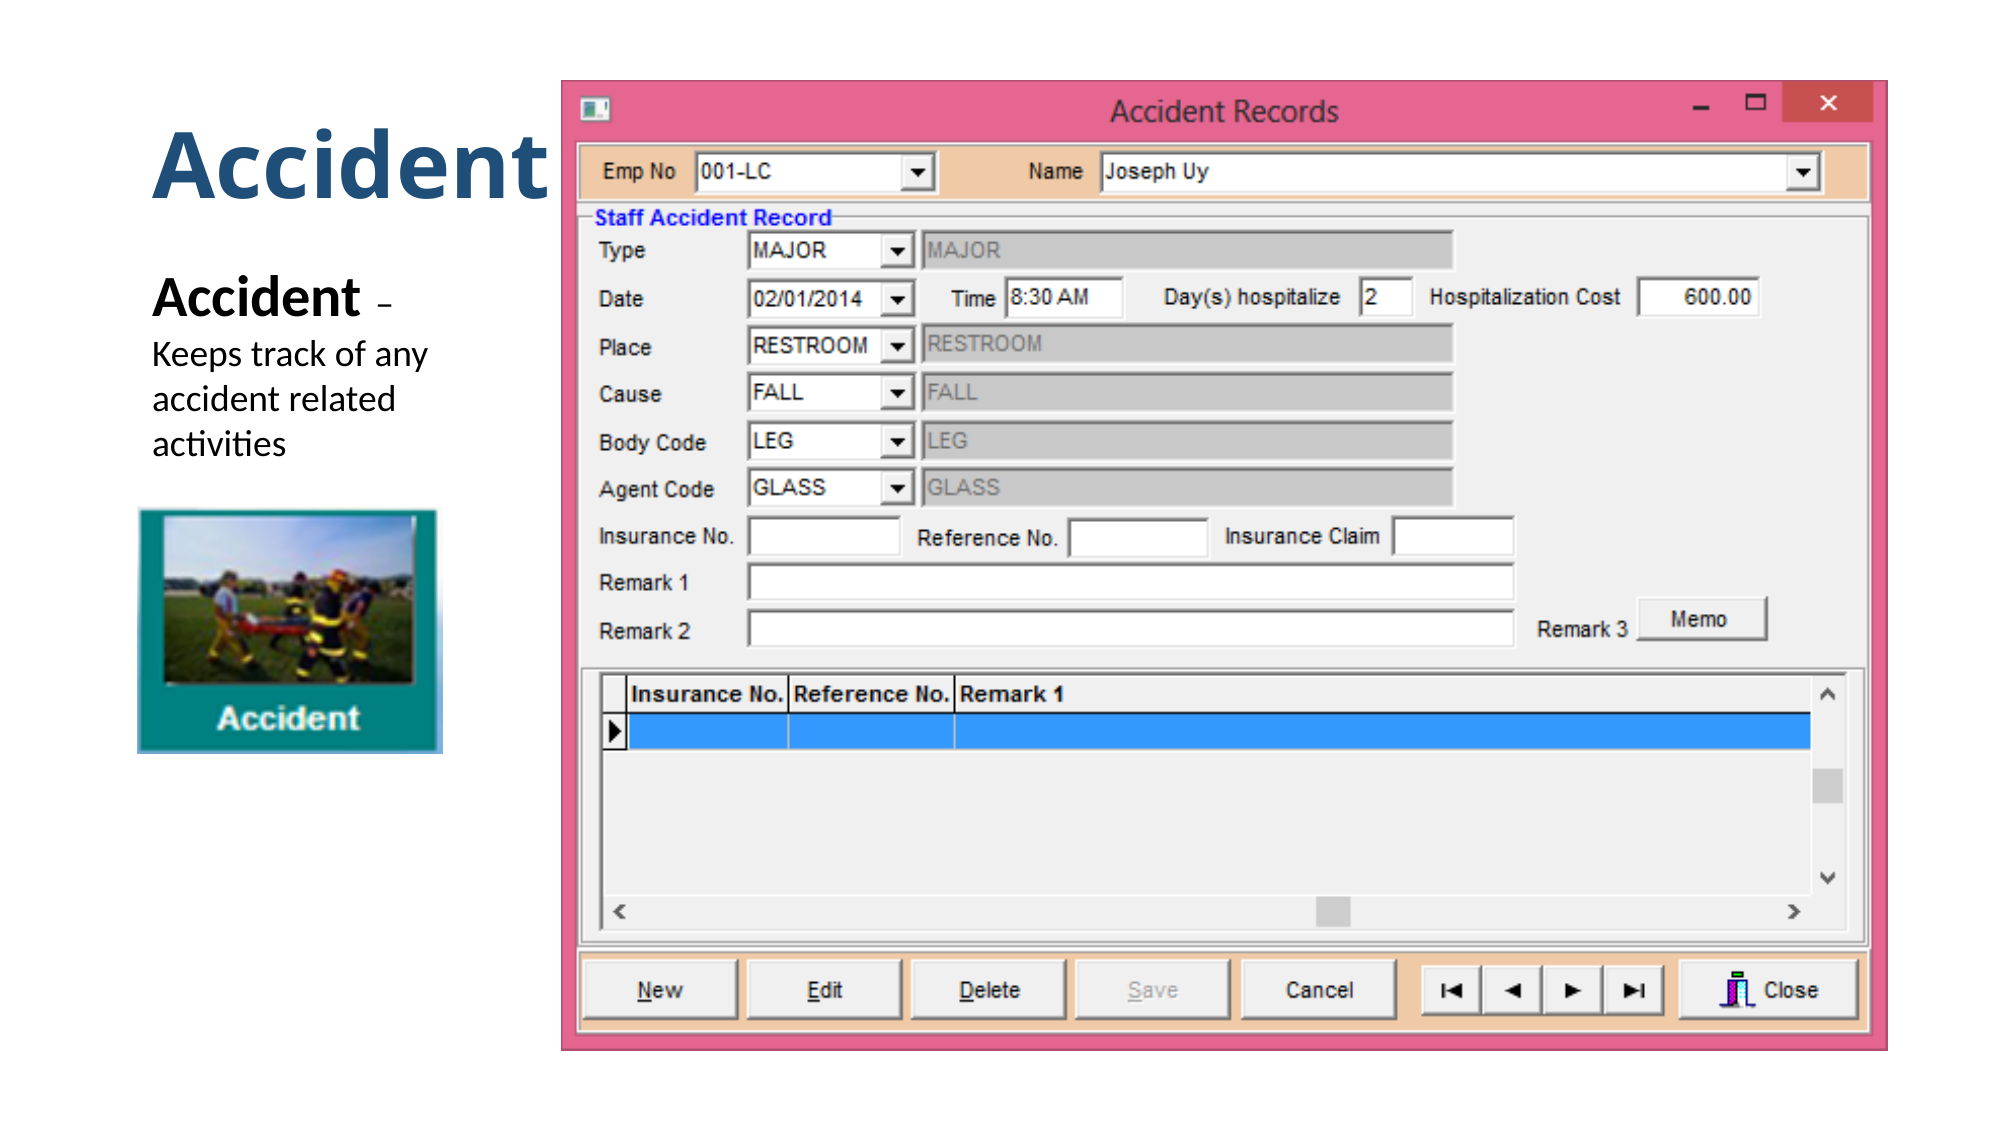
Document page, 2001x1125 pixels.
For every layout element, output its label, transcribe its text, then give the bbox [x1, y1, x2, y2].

picture [137, 506, 443, 754]
picture [561, 80, 1888, 1051]
text_box Accident – Keeps track of any accident related activities [137, 251, 483, 471]
title Accident [137, 59, 1863, 278]
